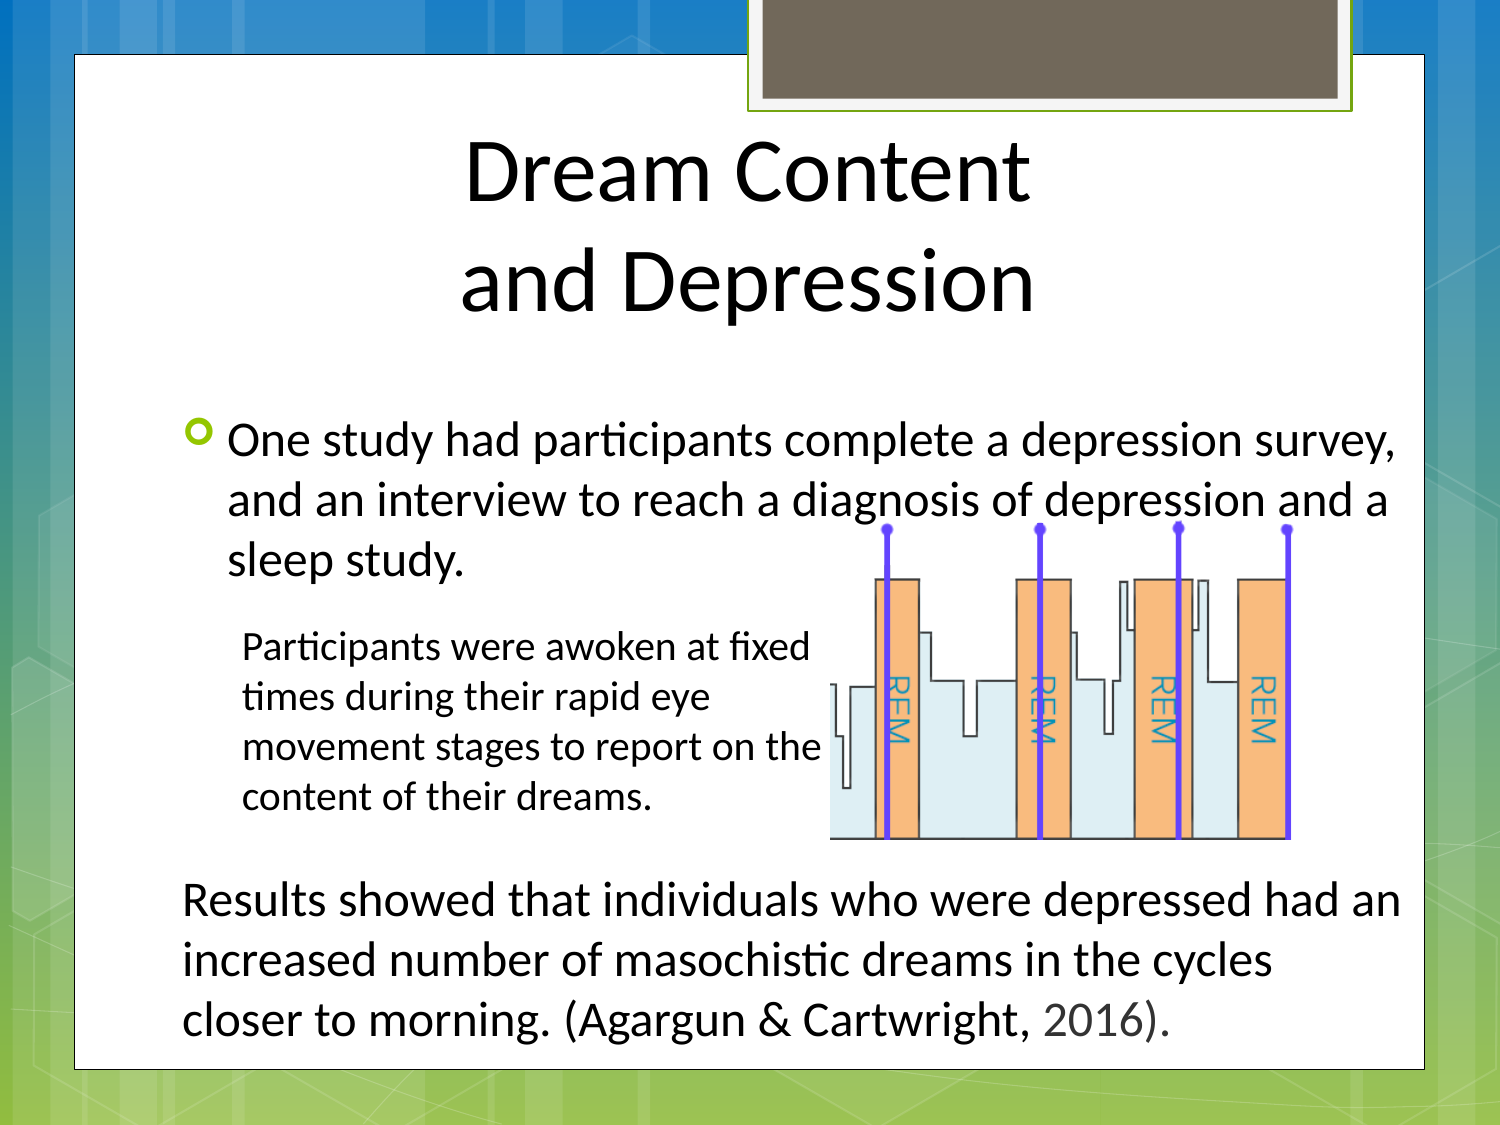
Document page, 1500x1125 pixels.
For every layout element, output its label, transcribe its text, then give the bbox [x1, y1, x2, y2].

title Dream Content and Depression [172, 126, 1325, 314]
text_box Participants were awoken at fixed times during their rapid eye movement stages to report on the content of their dreams. [227, 611, 896, 877]
picture [830, 481, 1326, 840]
list One study had participants complete a depression survey, and an interview to reach a diagnosis of depression and a sleep study. Results showed that individuals who were depressed had an increased number of masochistic dreams in the cycles closer to morning. (Agargun & Cartwright, 2016). [155, 391, 1418, 1125]
